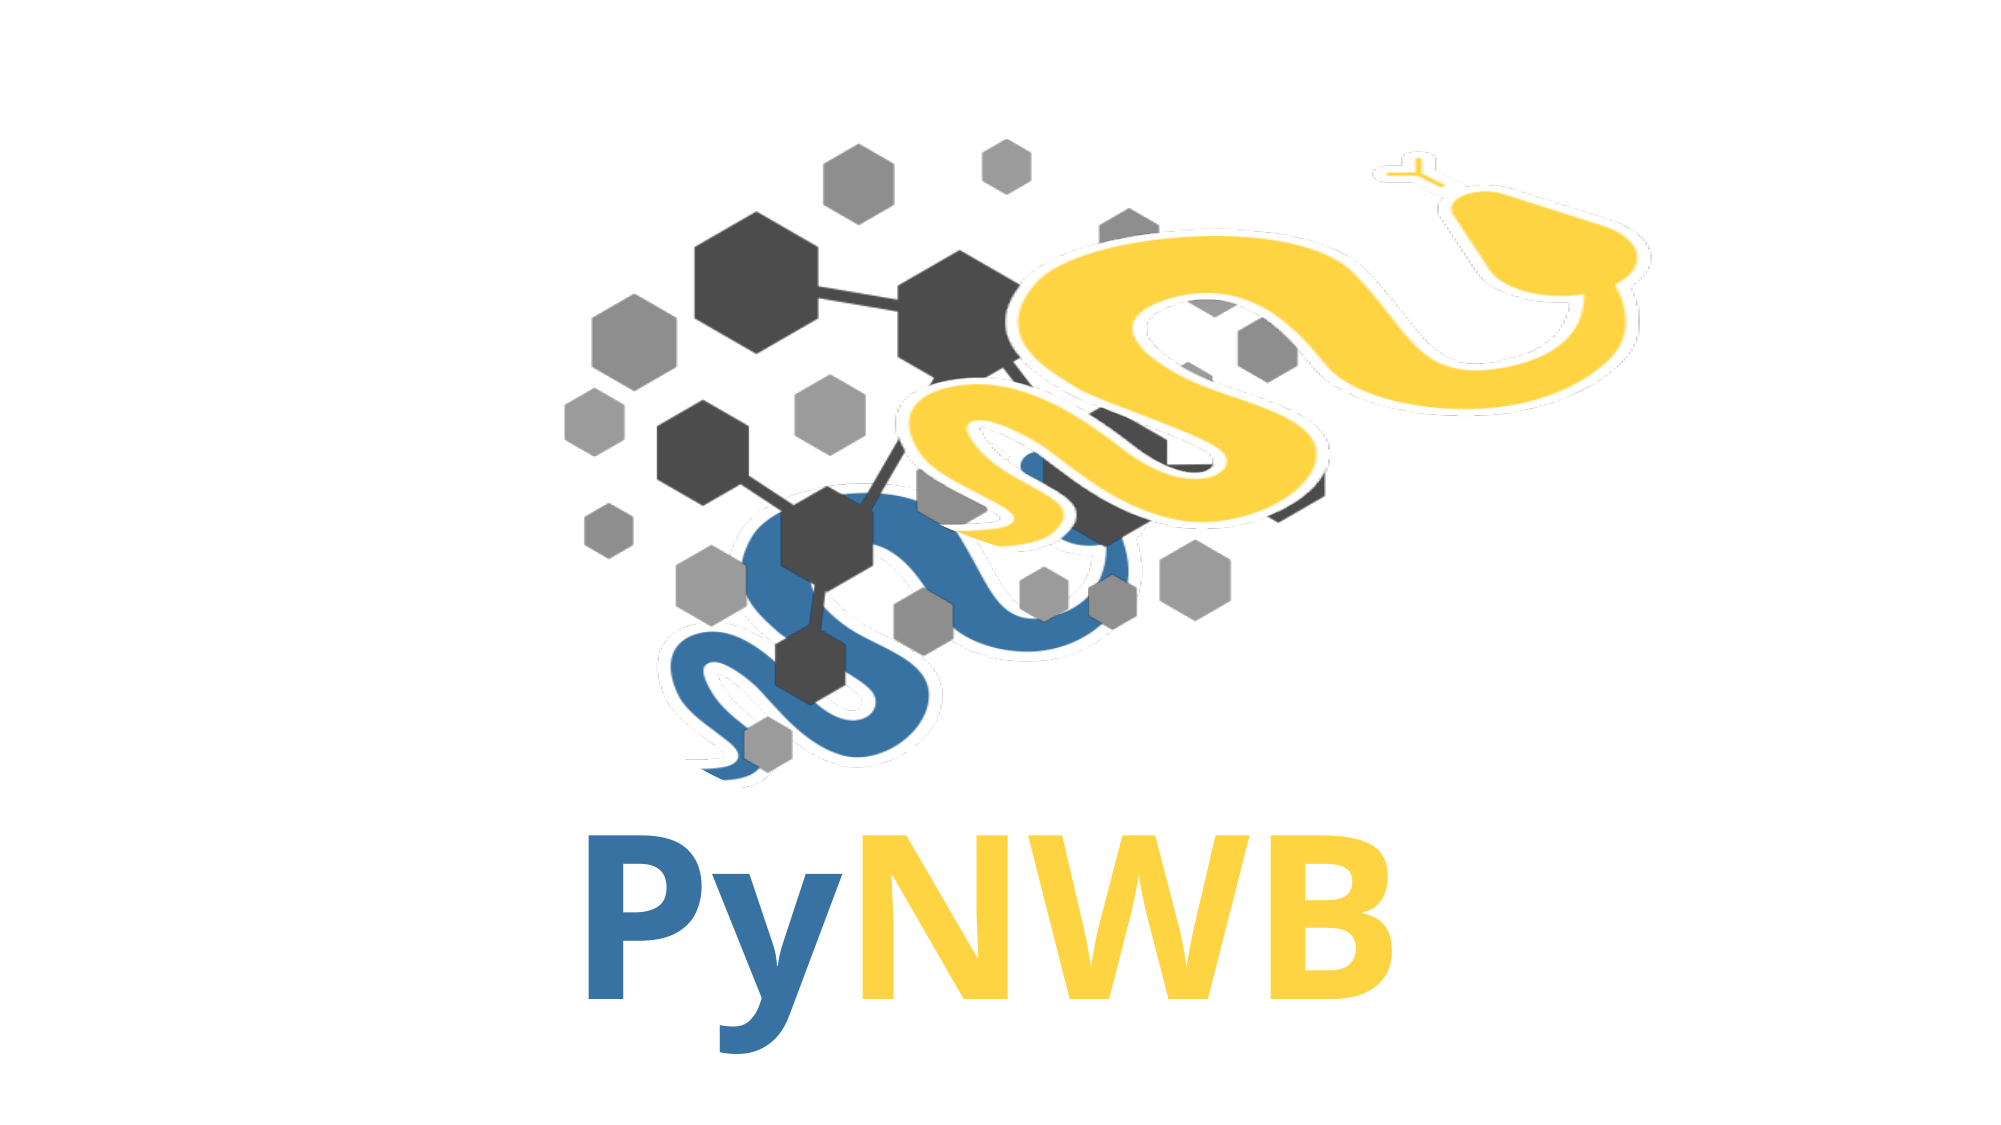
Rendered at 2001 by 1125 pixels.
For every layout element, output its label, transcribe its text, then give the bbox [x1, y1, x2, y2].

text_box PyNWB [567, 770, 1405, 1046]
picture [564, 116, 1710, 815]
